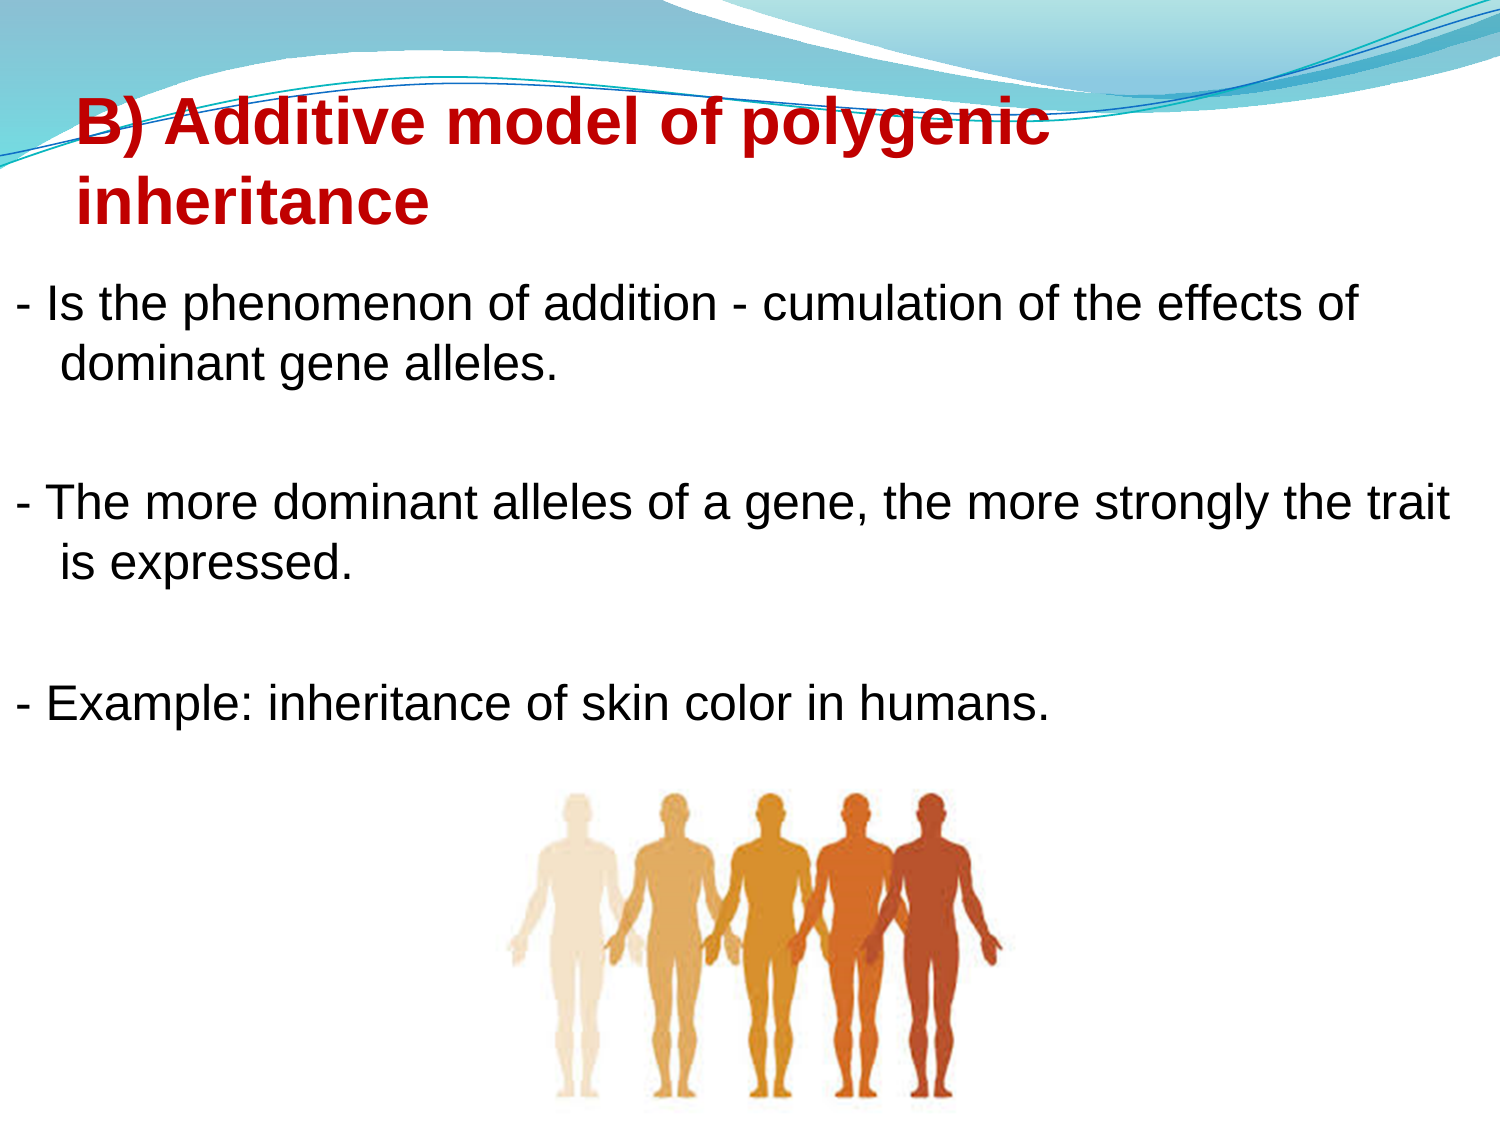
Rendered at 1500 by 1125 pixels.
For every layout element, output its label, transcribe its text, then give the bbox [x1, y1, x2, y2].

picture [481, 773, 1019, 1125]
list - Is the phenomenon of addition - cumulation of the effects of dominant gene alleles. - The more dominant alleles of a gene, the more strongly the trait is expressed. - Example: inheritance of skin color in humans. [0, 262, 1500, 983]
title B) Additive model of polygenic inheritance [75, 115, 1425, 238]
